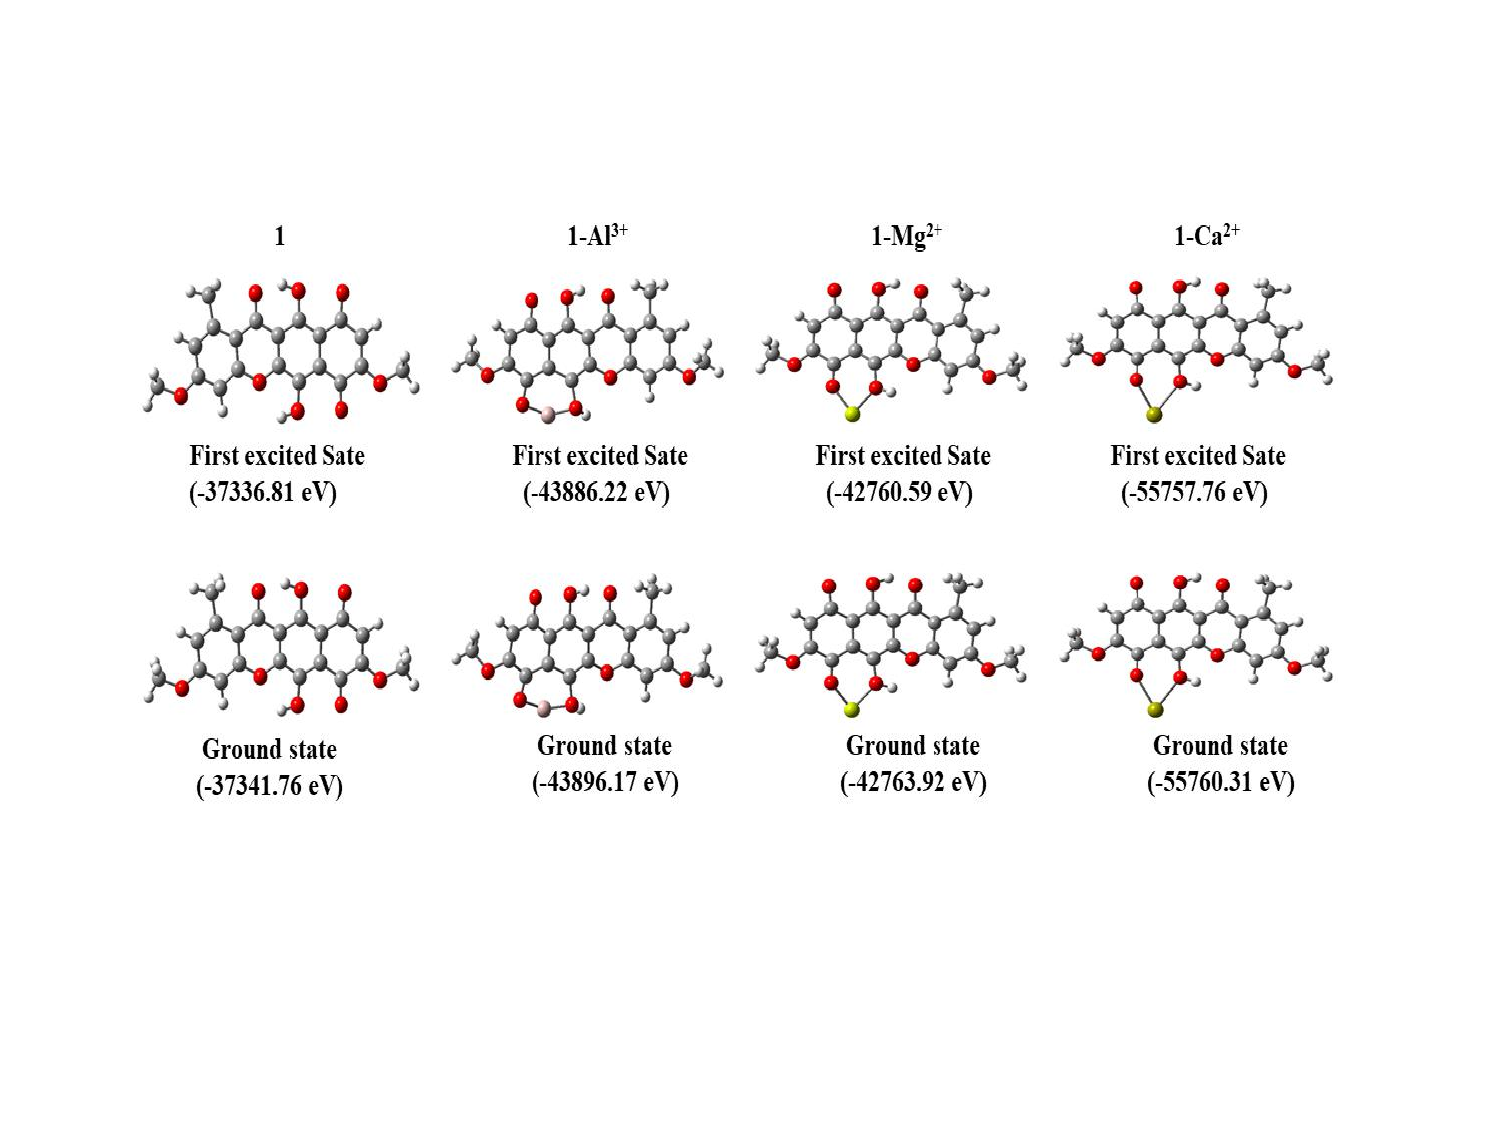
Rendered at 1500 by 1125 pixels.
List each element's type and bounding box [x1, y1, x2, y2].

picture [137, 212, 1338, 813]
